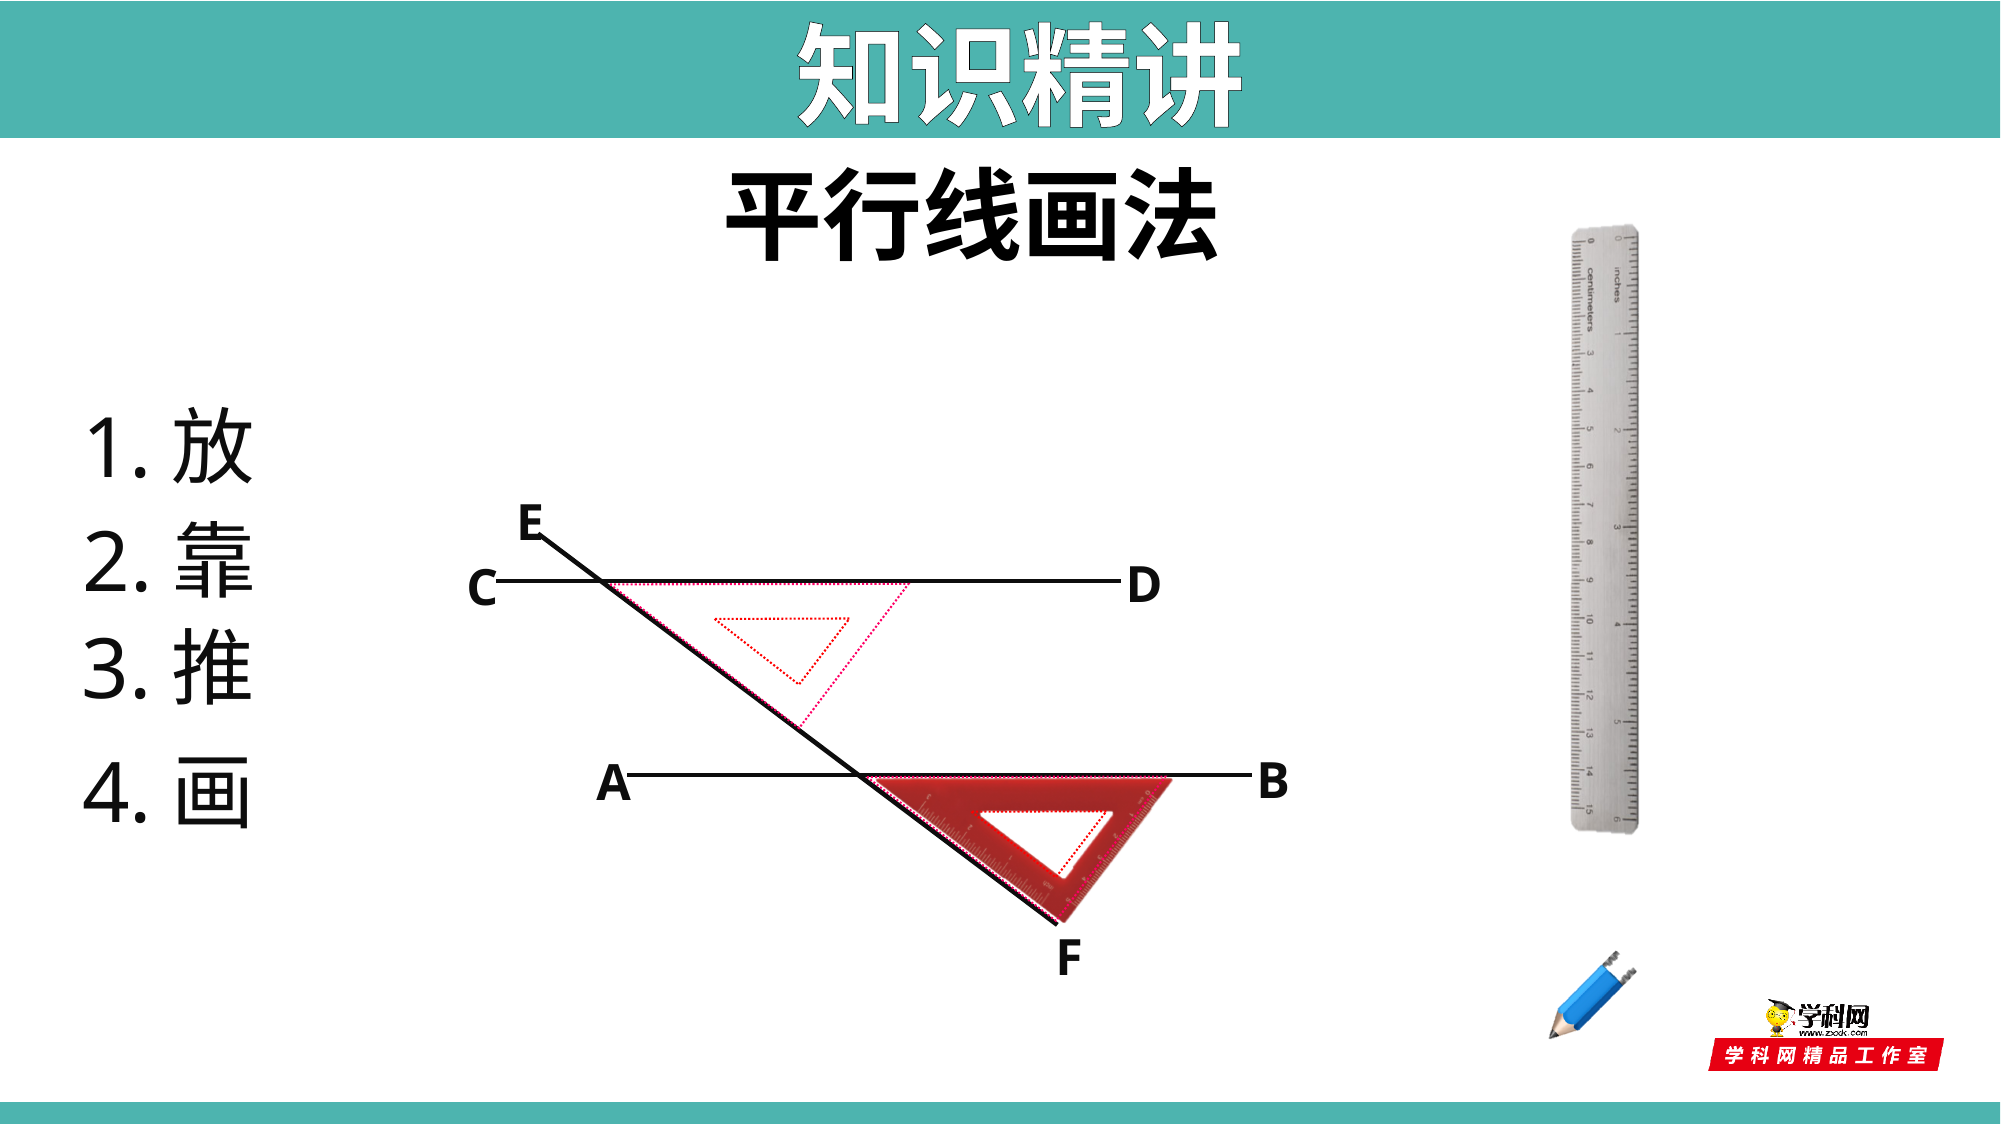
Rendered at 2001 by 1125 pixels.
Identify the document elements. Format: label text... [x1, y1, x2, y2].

picture [0, 1, 2001, 1124]
text_box C [451, 530, 532, 623]
text_box D [1110, 526, 1204, 620]
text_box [537, 533, 1058, 926]
text_box 3.推 [66, 577, 313, 723]
text_box 1.放 [67, 357, 313, 502]
text_box 4.画 [67, 701, 313, 847]
text_box F [1040, 930, 1134, 993]
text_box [866, 776, 1166, 922]
text_box 知识精讲 [780, 0, 1261, 148]
text_box 平行线画法 [707, 145, 1238, 281]
text_box B [1241, 723, 1335, 816]
text_box 2.靠 [68, 471, 314, 616]
text_box E [501, 465, 595, 558]
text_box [609, 583, 909, 729]
